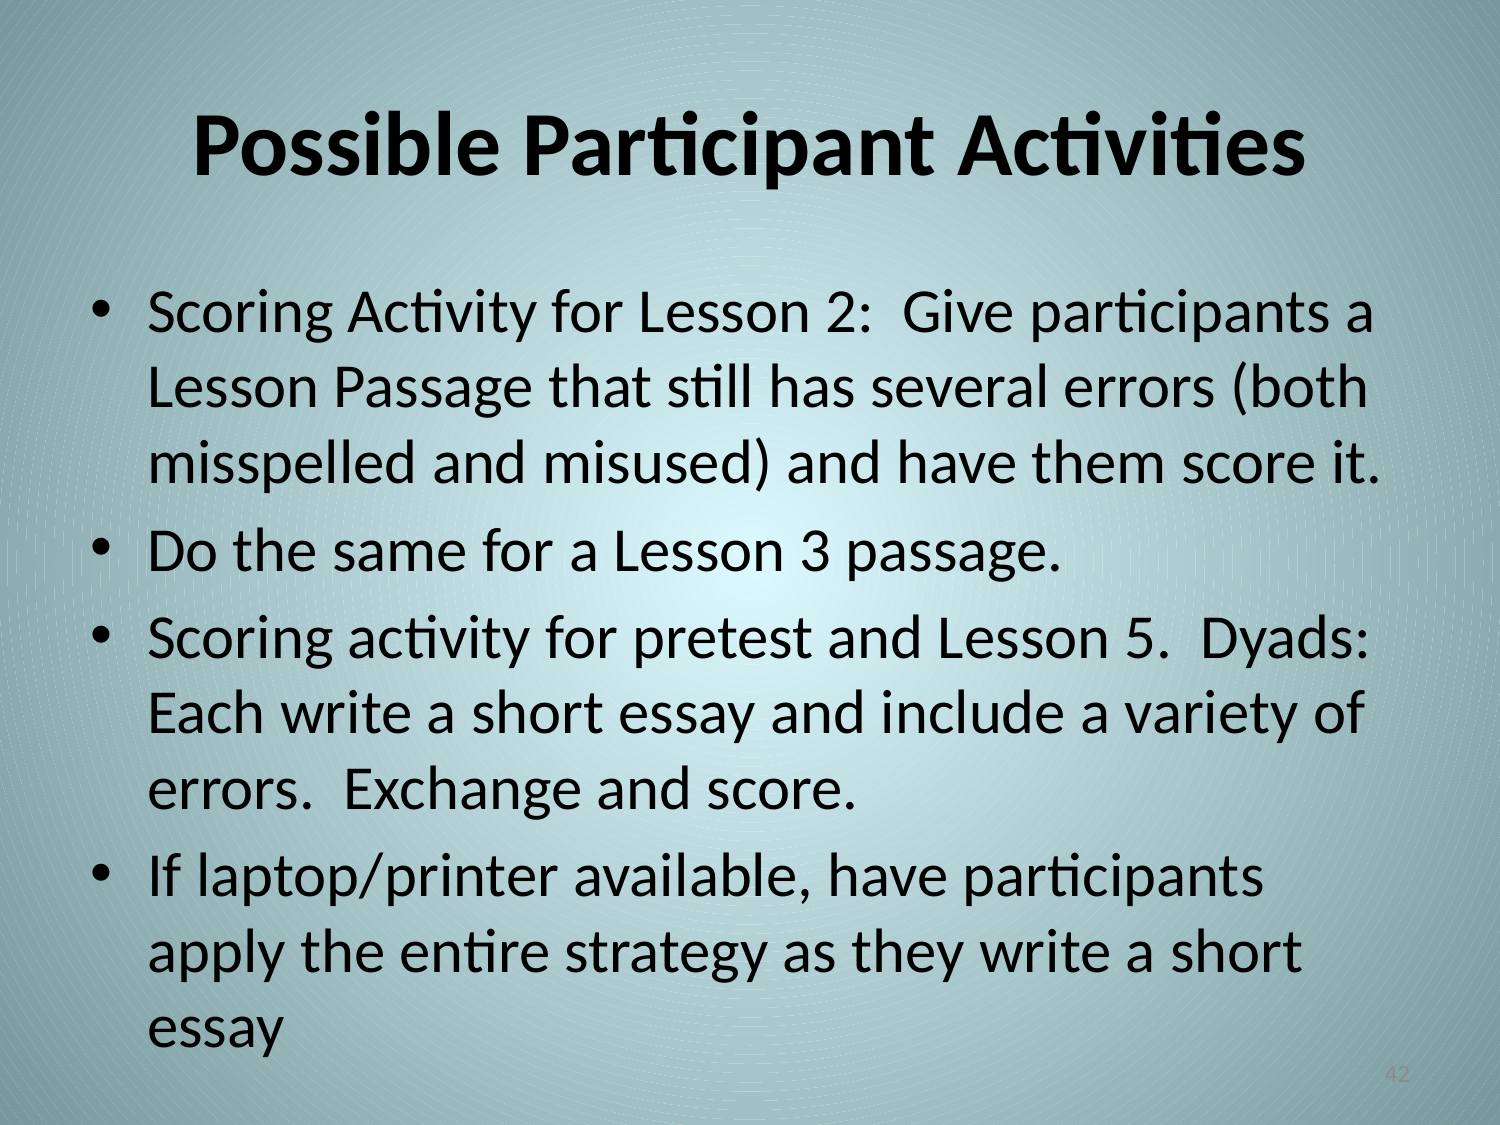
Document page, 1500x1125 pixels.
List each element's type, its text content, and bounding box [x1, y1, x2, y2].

list Scoring Activity for Lesson 2: Give participants a Lesson Passage that still has several errors (both misspelled and misused) and have them score it. Do the same for a Lesson 3 passage. Scoring activity for pretest and Lesson 5. Dyads: Each write a short essay and include a variety of errors. Exchange and score. If laptop/printer available, have participants apply the entire strategy as they write a short essay [75, 262, 1425, 1103]
title Possible Participant Activities [75, 45, 1425, 233]
slide_number 42 [1074, 1042, 1425, 1103]
